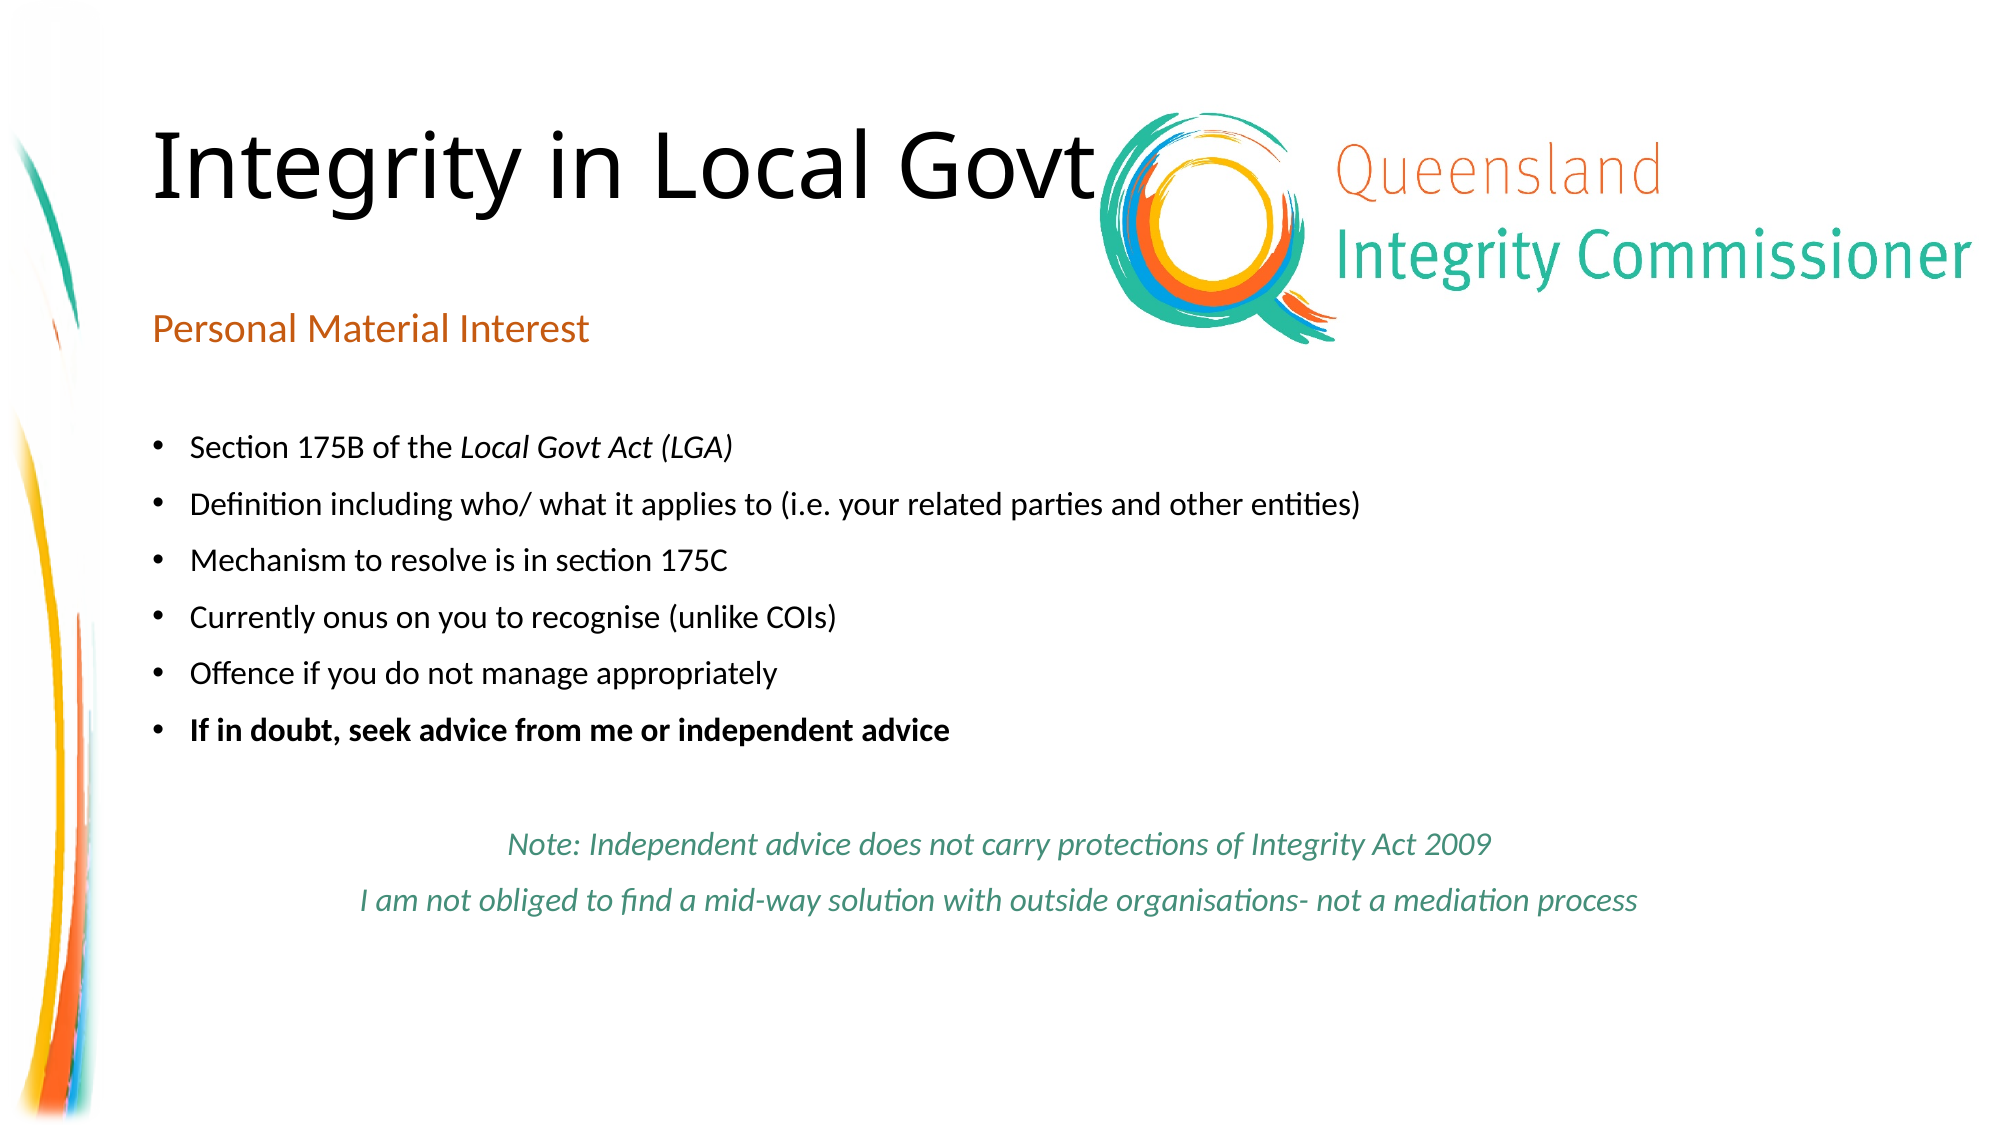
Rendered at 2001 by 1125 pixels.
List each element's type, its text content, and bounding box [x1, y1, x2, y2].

picture [1073, 38, 2000, 404]
list Personal Material Interest Section 175B of the Local Govt Act (LGA) Definition including who/ what it applies to (i.e. your related parties and other entities) Mechanism to resolve is in section 175C Currently onus on you to recognise (unlike COIs) Offence if you do not manage appropriately If in doubt, seek advice from me or independent advice Note: Independent advice does not carry protections of Integrity Act 2009 I am not obliged to find a mid-way solution with outside organisations- not a mediation process [137, 299, 1863, 1014]
title Integrity in Local Govt [137, 59, 1073, 278]
picture [0, 0, 111, 1125]
